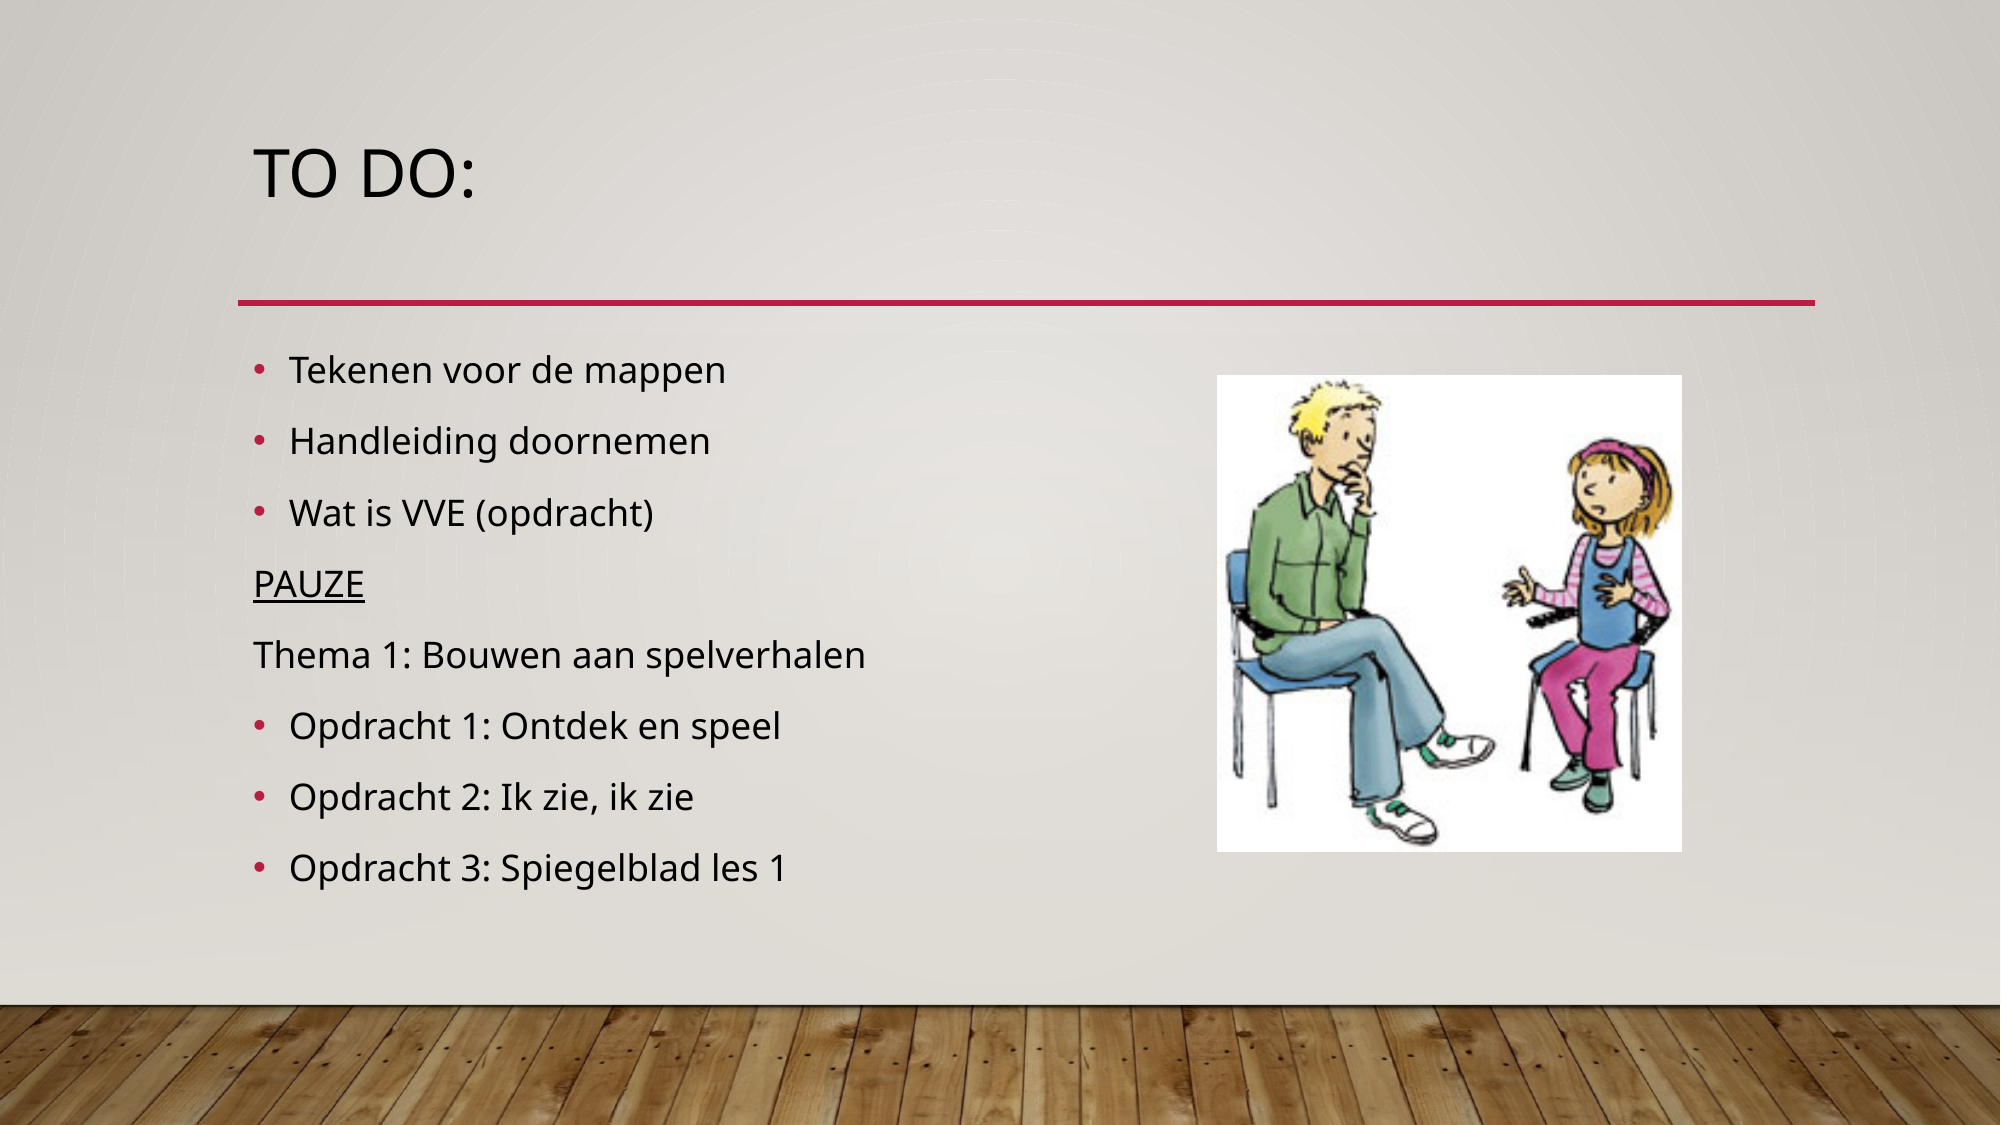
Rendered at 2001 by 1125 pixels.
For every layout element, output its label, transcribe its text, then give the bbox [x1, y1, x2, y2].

list Tekenen voor de mappen Handleiding doornemen Wat is VVE (opdracht) PAUZE Thema 1: Bouwen aan spelverhalen Opdracht 1: Ontdek en speel Opdracht 2: Ik zie, ik zie Opdracht 3: Spiegelblad les 1 [238, 330, 1814, 897]
picture [0, 1005, 2000, 1125]
picture [1216, 375, 1682, 853]
title To do: [238, 131, 1814, 305]
